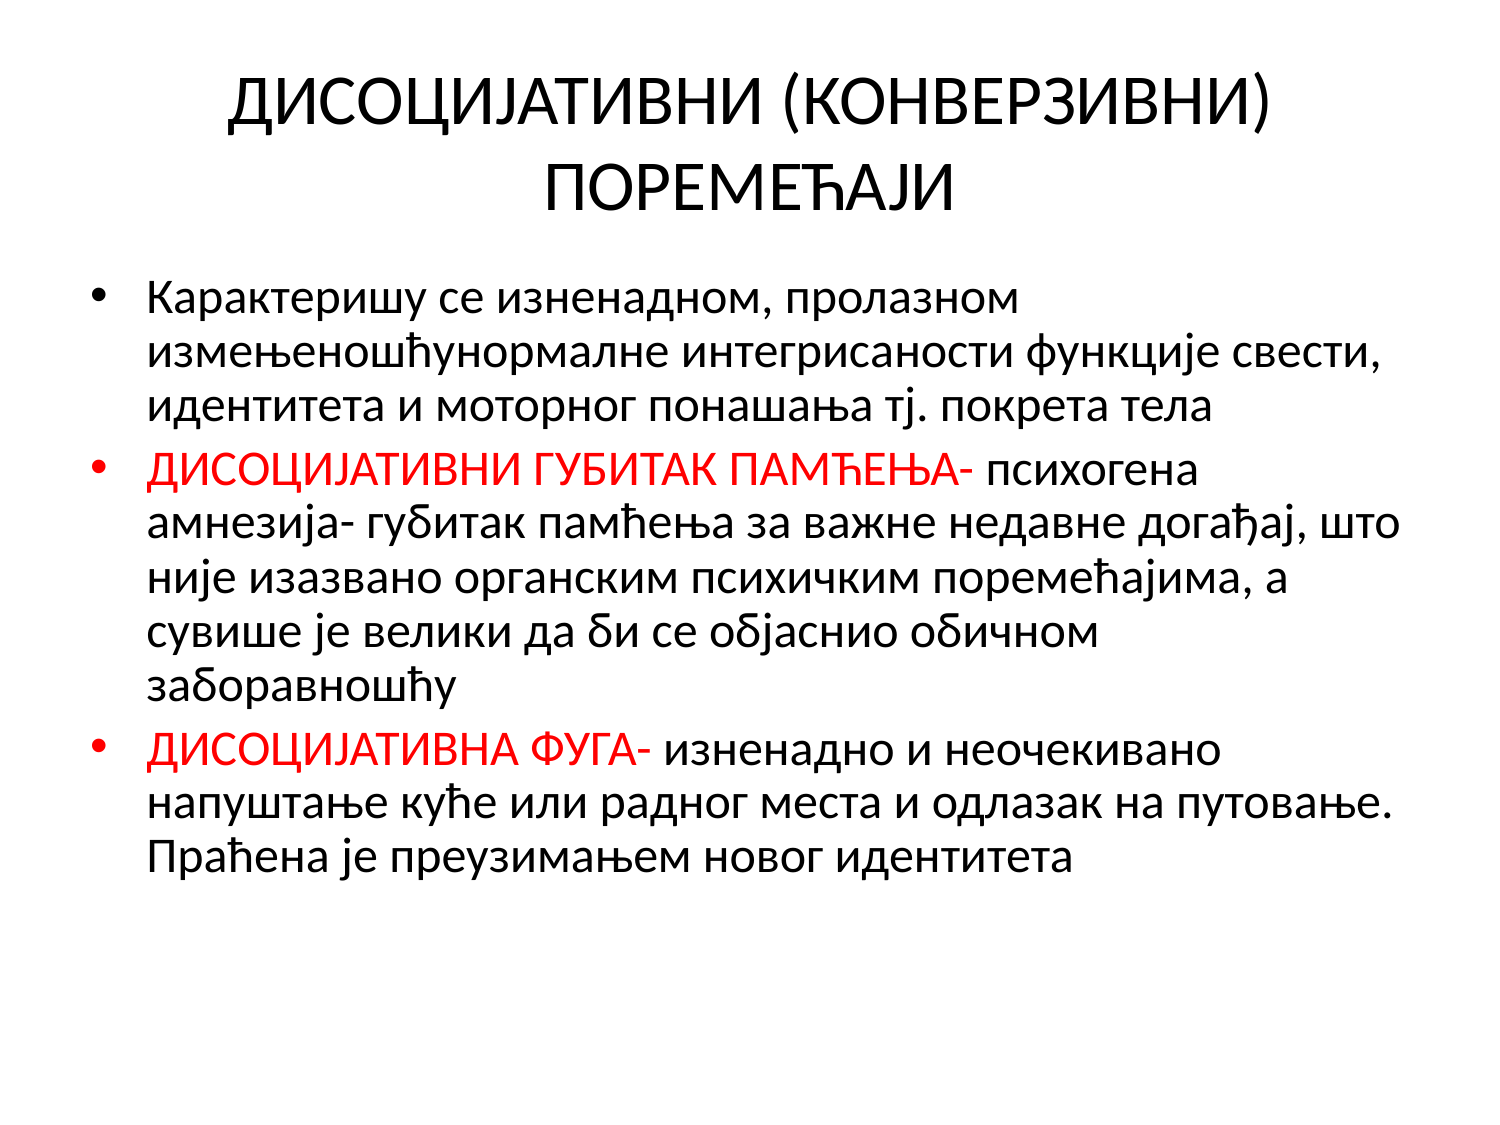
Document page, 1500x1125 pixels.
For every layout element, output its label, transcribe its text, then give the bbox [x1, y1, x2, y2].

list Карактеришу се изненадном, пролазном измењеношћунормалне интегрисаности функције свести, идентитета и моторног понашања тј. покрета тела ДИСОЦИЈАТИВНИ ГУБИТАК ПАМЋЕЊА- психогена амнезија- губитак памћења за важне недавне догађај, што није изазвано органским психичким поремећајима, а сувише је велики да би се објаснио обичном заборавношћу ДИСОЦИЈАТИВНА ФУГА- изненадно и неочекивано напуштање куће или радног места и одлазак на путовање. Праћена је преузимањем новог идентитета [75, 262, 1425, 1005]
title ДИСОЦИЈАТИВНИ (КОНВЕРЗИВНИ) ПОРЕМЕЋАЈИ [75, 45, 1425, 233]
